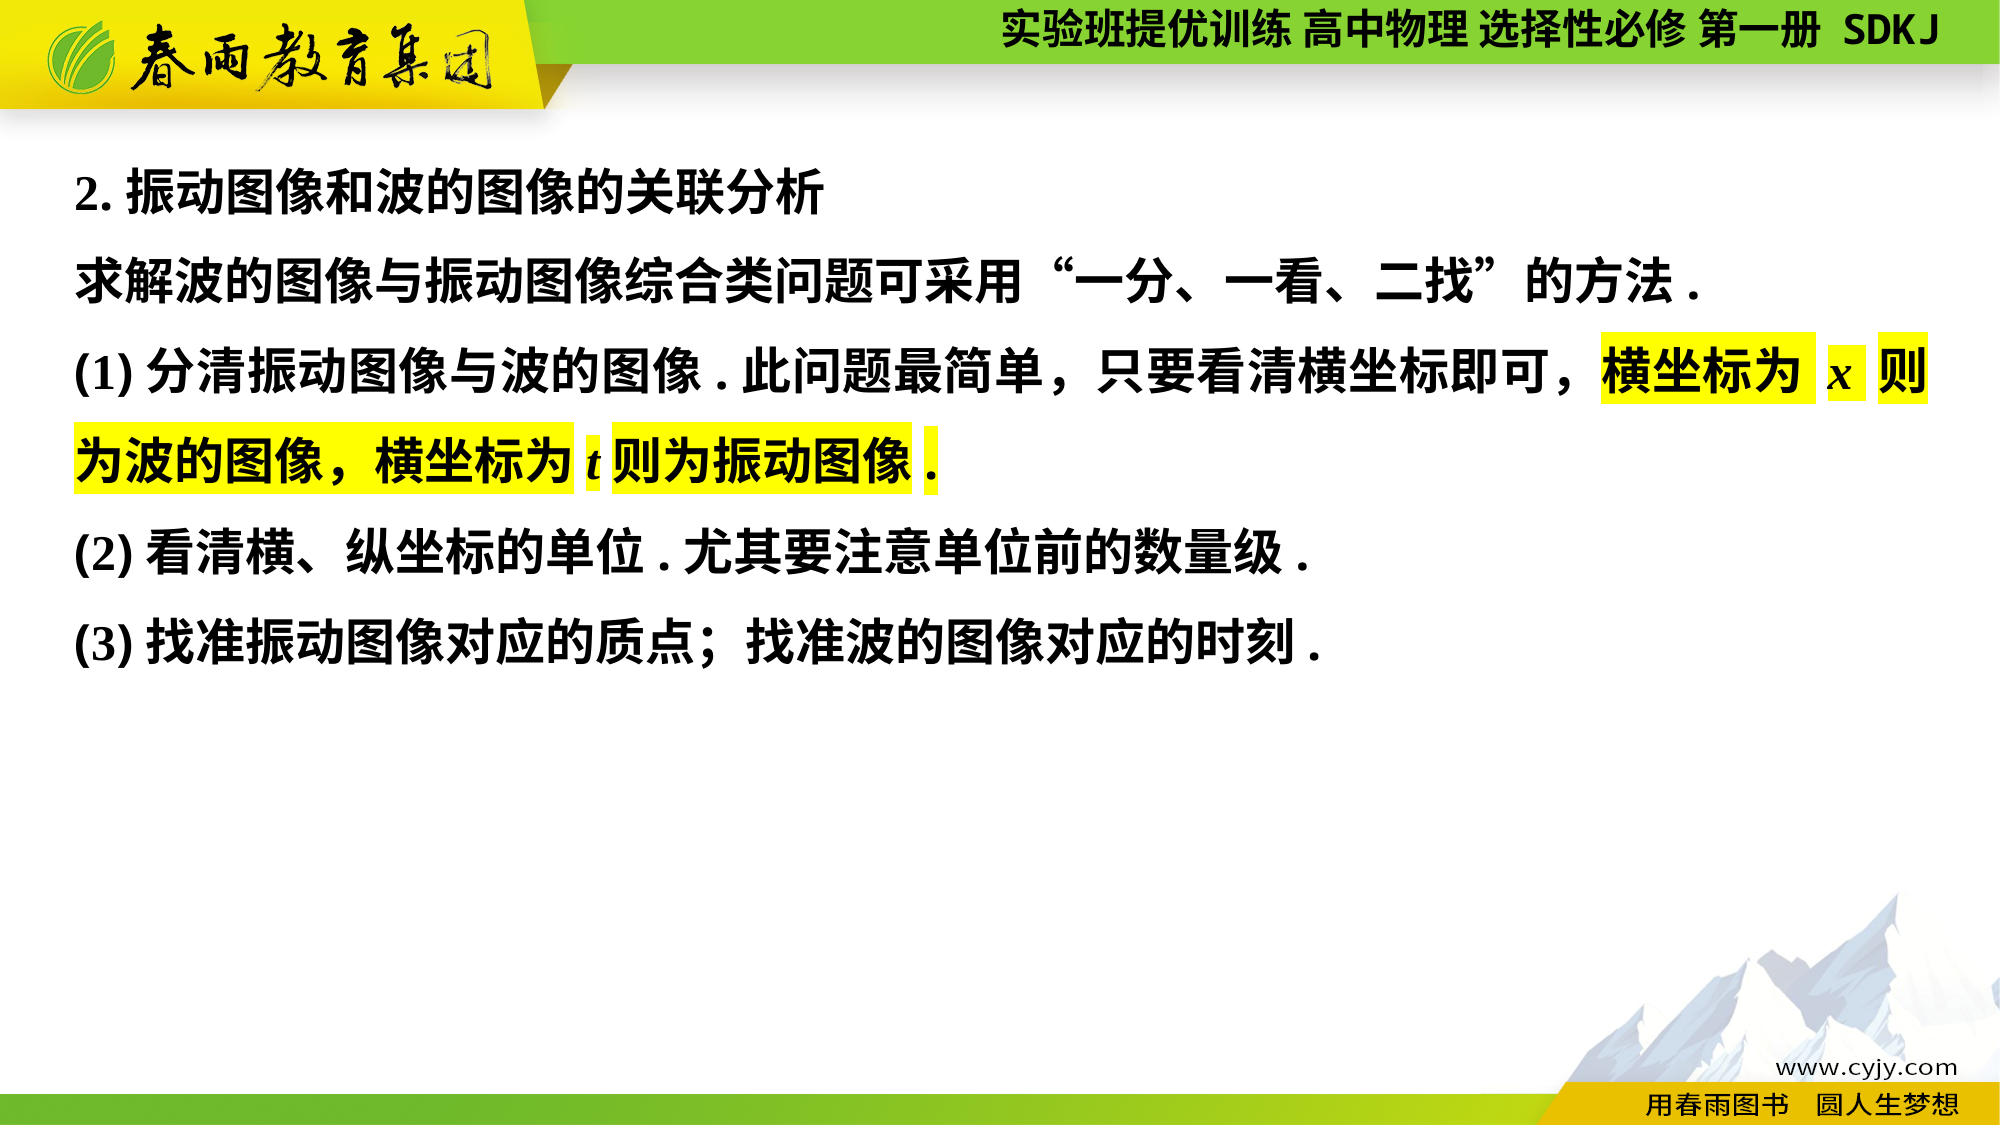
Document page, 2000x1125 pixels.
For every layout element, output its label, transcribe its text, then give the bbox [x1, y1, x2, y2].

list 2.振动图像和波的图像的关联分析 求解波的图像与振动图像综合类问题可采用“一分、一看、二找”的方法. (1)分清振动图像与波的图像.此问题最简单，只要看清横坐标即可，横坐标为 x 则为波的图像，横坐标为t则为振动图像. (2)看清横、纵坐标的单位.尤其要注意单位前的数量级. (3)找准振动图像对应的质点；找准波的图像对应的时刻. [59, 122, 1944, 683]
picture [0, 0, 2000, 1125]
